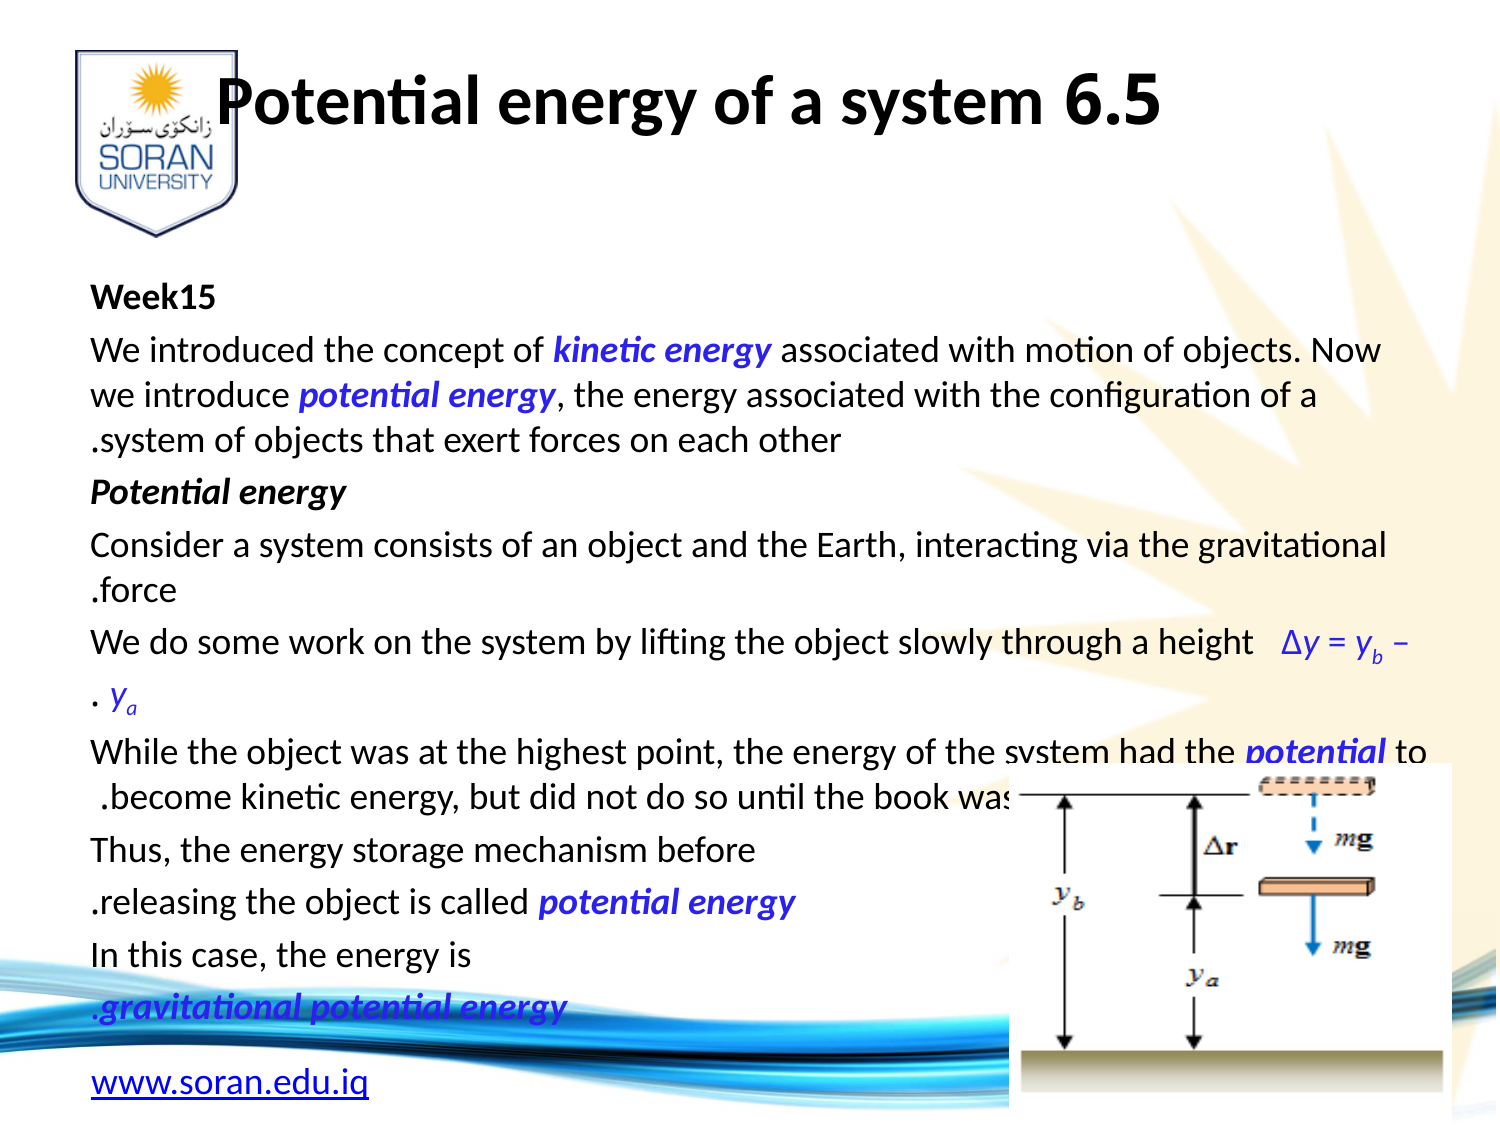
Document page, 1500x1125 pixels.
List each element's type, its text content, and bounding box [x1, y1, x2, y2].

title 6.5 Potential energy of a system [75, 45, 1425, 219]
picture [0, 99, 1500, 1125]
list Week15 We introduced the concept of kinetic energy associated with motion of objects. Now we introduce potential energy, the energy associated with the configuration of a system of objects that exert forces on each other. Potential energy Consider a system consists of an object and the Earth, interacting via the gravitational force. We do some work on the system by lifting the object slowly through a height Δy = yb – ya . While the object was at the highest point, the energy of the system had the potential to become kinetic energy, but did not do so until the book was allowed to fall. Thus, the energy storage mechanism before releasing the object is called potential energy. In this case, the energy is gravitational potential energy. [75, 219, 1447, 1059]
